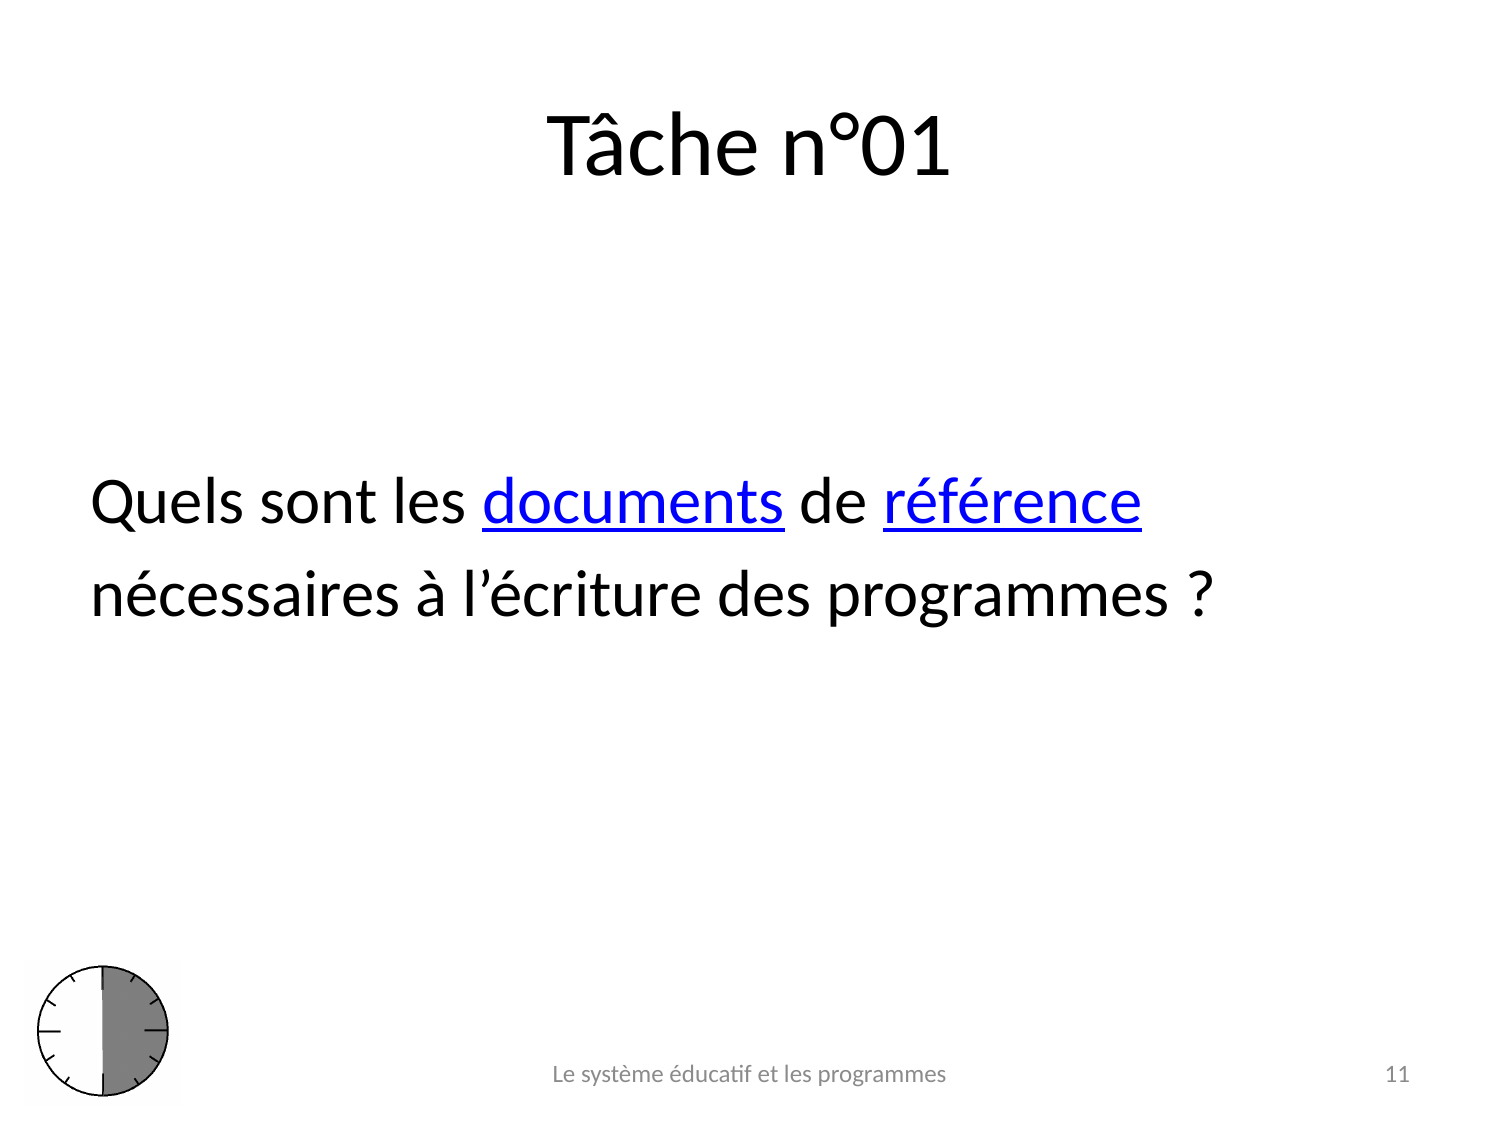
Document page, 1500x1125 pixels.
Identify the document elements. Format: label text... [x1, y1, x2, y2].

footer Le système éducatif et les programmes [512, 1042, 988, 1103]
title Tâche n°01 [75, 45, 1425, 233]
slide_number 11 [1074, 1042, 1425, 1103]
picture [23, 960, 183, 1107]
list Quels sont les documents de référence nécessaires à l’écriture des programmes ? [75, 262, 1425, 1005]
